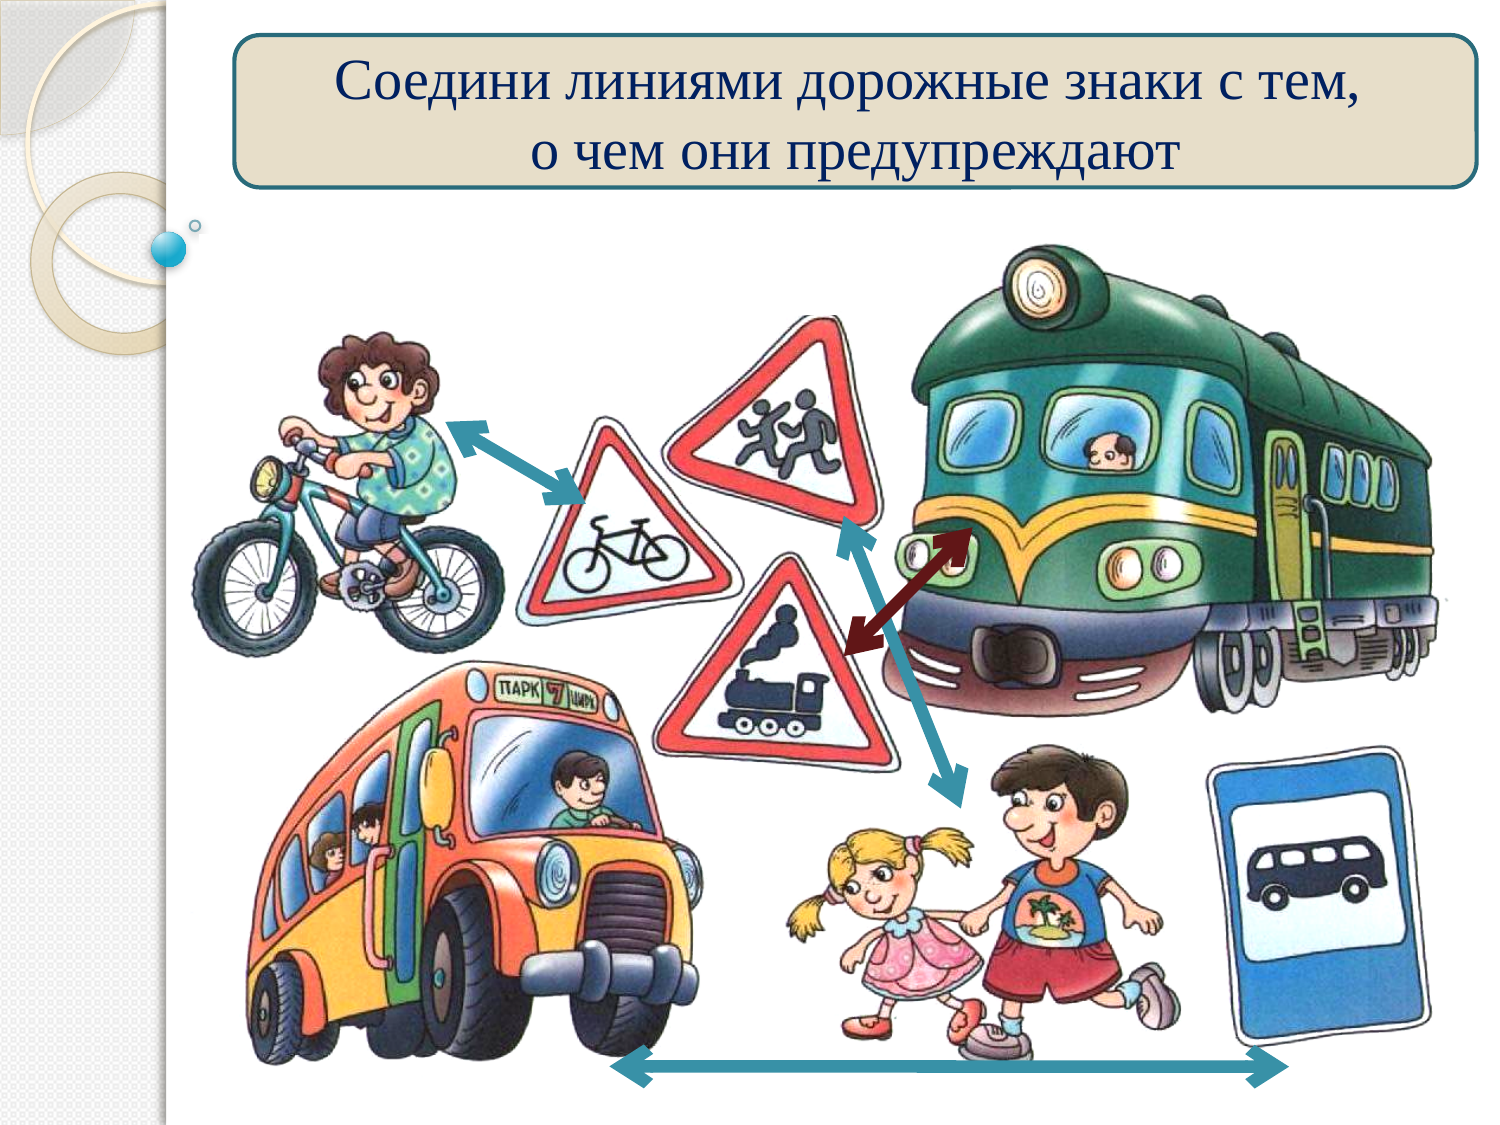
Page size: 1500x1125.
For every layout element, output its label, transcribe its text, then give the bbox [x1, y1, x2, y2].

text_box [755, 603, 1050, 721]
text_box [843, 527, 973, 657]
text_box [445, 421, 587, 505]
text_box Соедини линиями дорожные знаки с тем, о чем они предупреждают [232, 32, 1479, 190]
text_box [187, 222, 1454, 1079]
